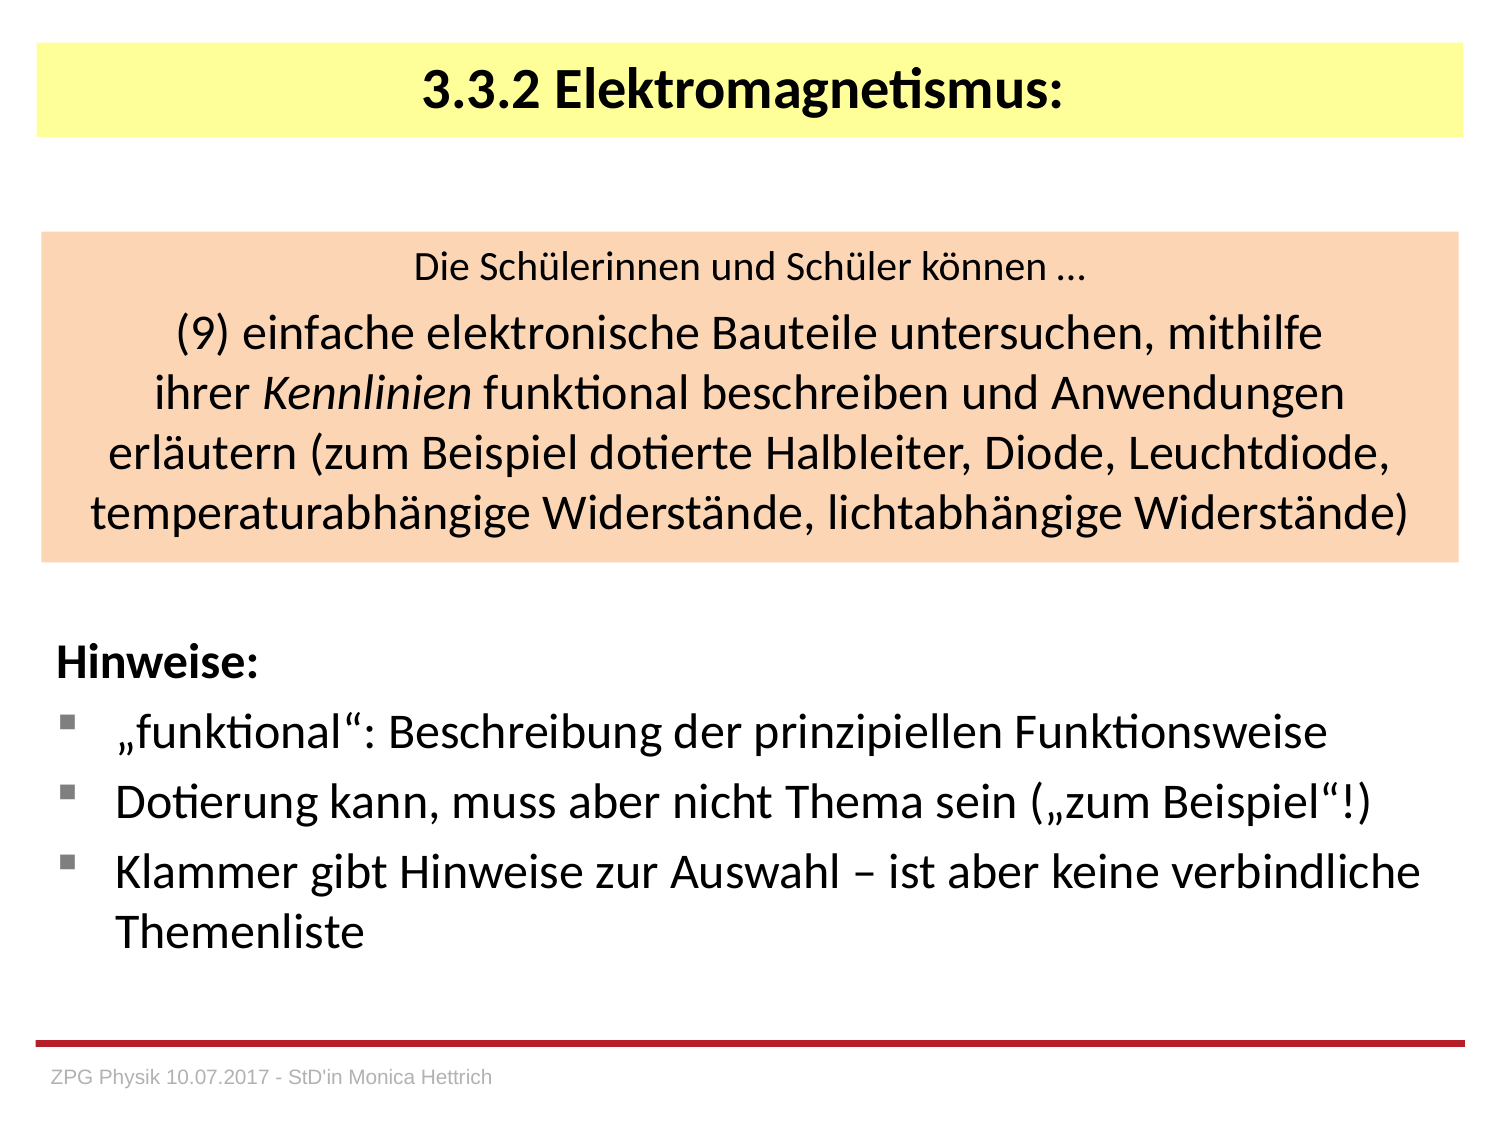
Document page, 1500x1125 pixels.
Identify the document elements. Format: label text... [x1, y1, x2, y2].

list Die Schülerinnen und Schüler können … (9) einfache elektronische Bauteile untersuchen, mithilfe ihrer Kennlinien funktional beschreiben und Anwendungen erläutern (zum Beispiel dotierte Halbleiter, Diode, Leuchtdiode, temperaturabhängige Widerstände, lichtabhängige Widerstände) [41, 231, 1459, 563]
footer ZPG Physik 10.07.2017 - StD'in Monica Hettrich [35, 1045, 768, 1106]
title 3.3.2 Elektromagnetismus: [41, 42, 1459, 149]
text_box Hinweise: „funktional“: Beschreibung der prinzipiellen Funktionsweise Dotierung kann, muss aber nicht Thema sein („zum Beispiel“!) Klammer gibt Hinweise zur Auswahl – ist aber keine verbindliche Themenliste [41, 621, 1459, 967]
